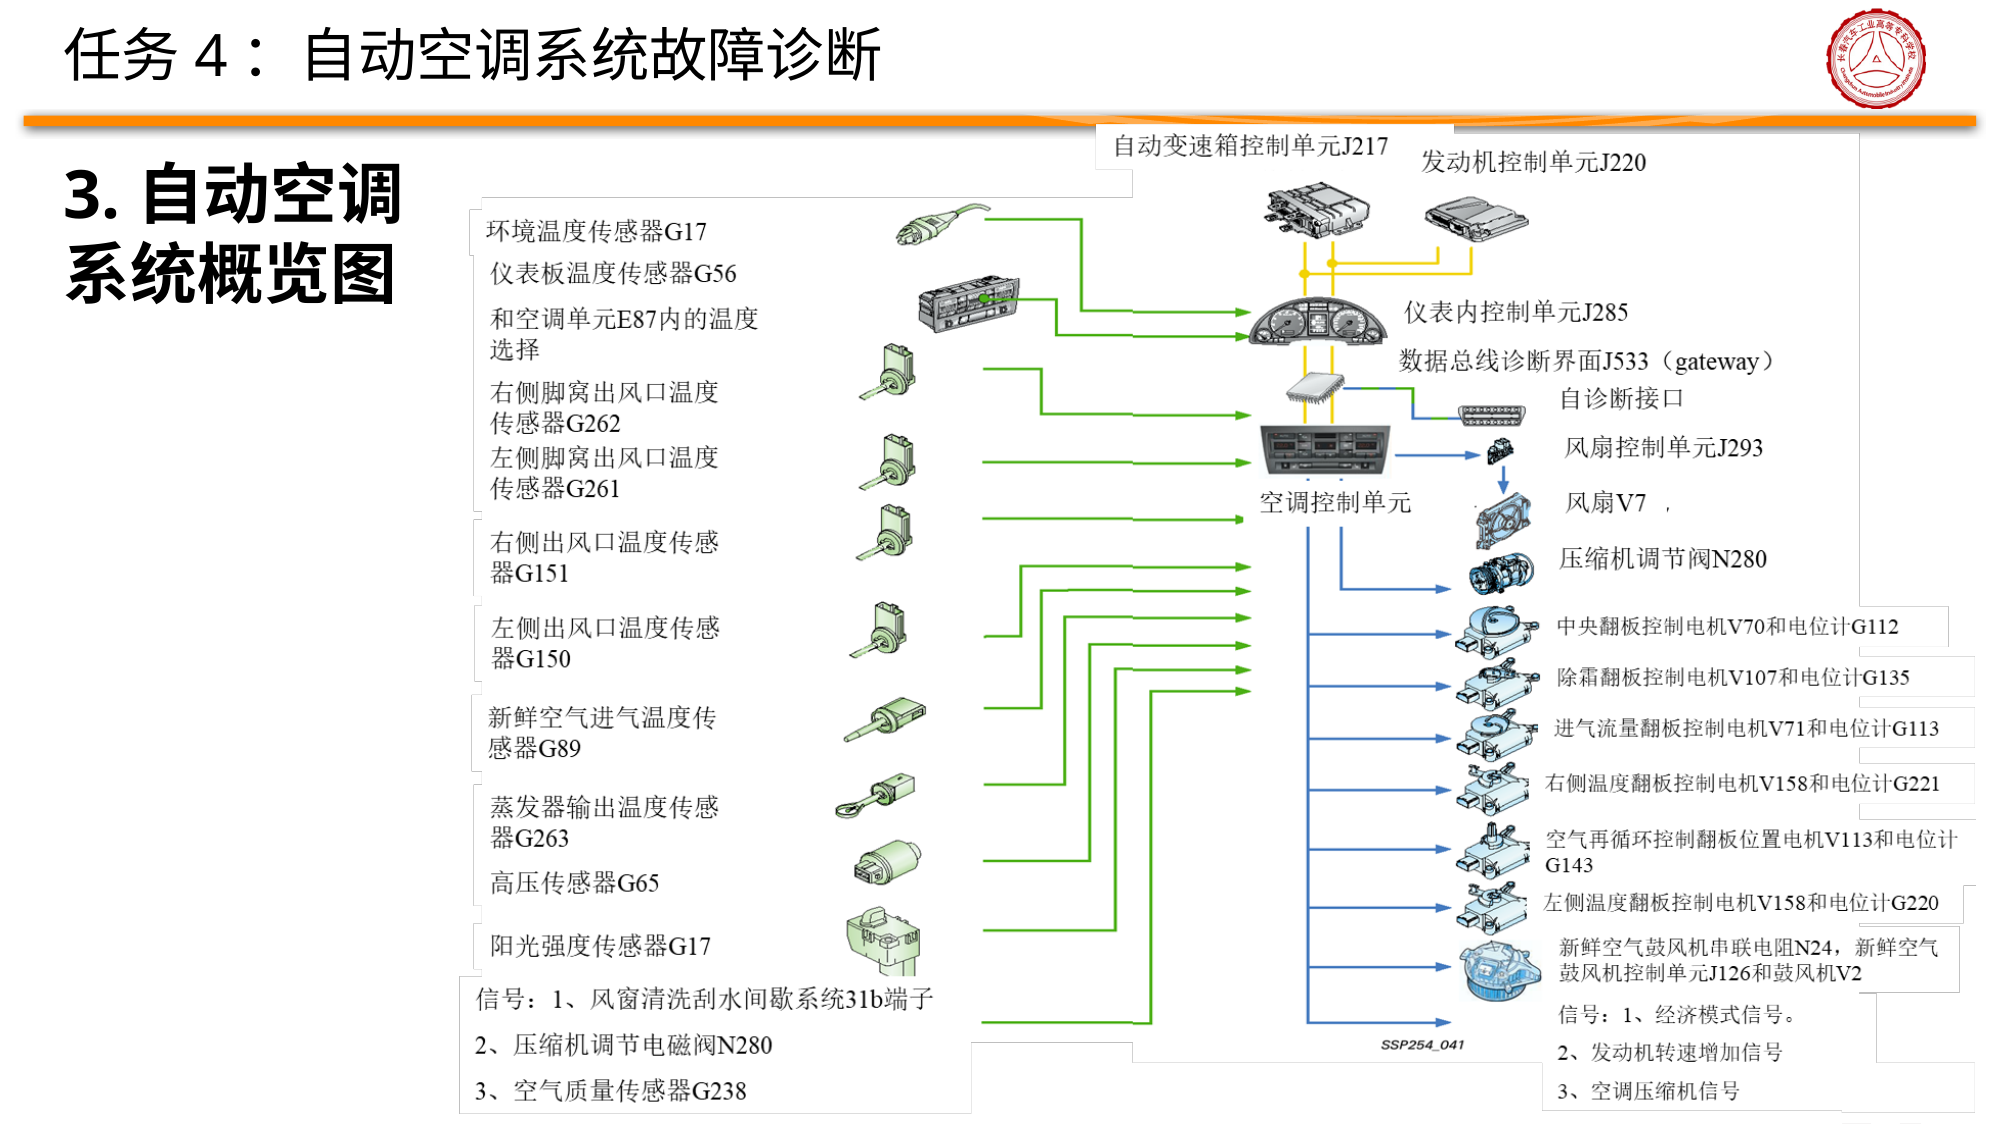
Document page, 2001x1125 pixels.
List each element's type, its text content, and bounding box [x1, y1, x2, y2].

picture [440, 121, 1976, 1121]
text_box 3.自动空调系统概览图 [49, 144, 440, 320]
title 任务4：自动空调系统故障诊断 [49, 19, 1557, 119]
picture [1826, 8, 1926, 109]
